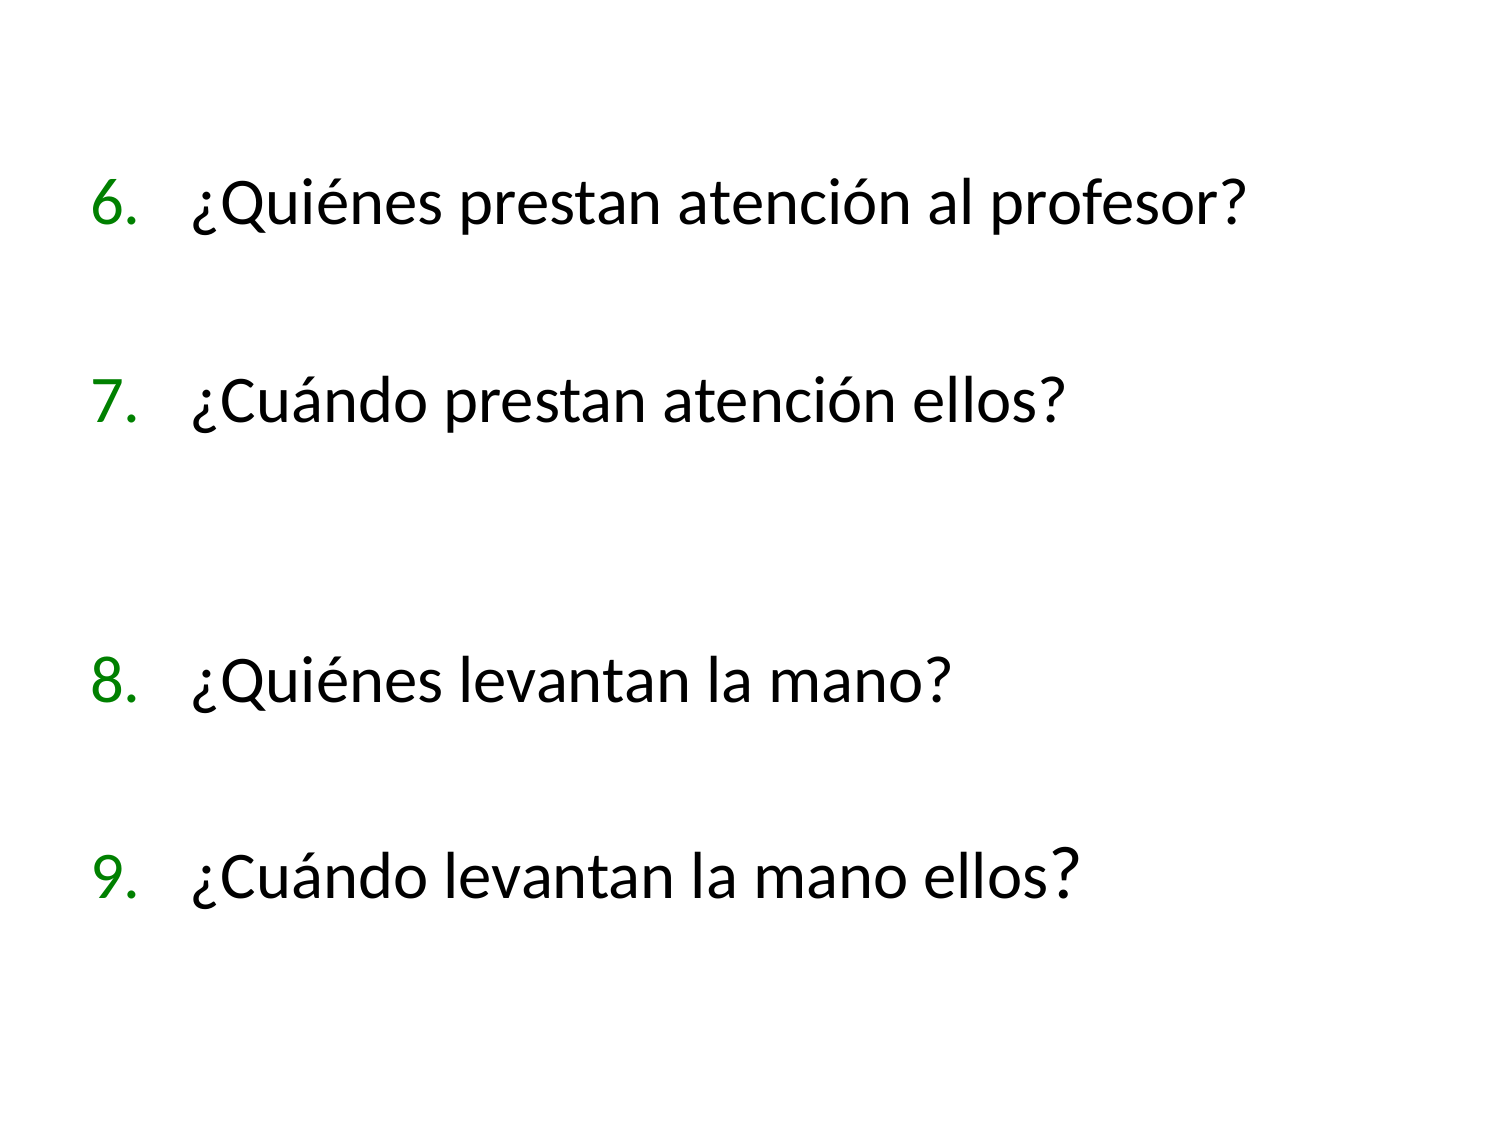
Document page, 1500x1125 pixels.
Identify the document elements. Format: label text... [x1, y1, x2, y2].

list ¿Quiénes prestan atención al profesor? ¿Cuándo prestan atención ellos? ¿Quiénes levantan la mano? ¿Cuándo levantan la mano ellos? [75, 149, 1463, 1125]
